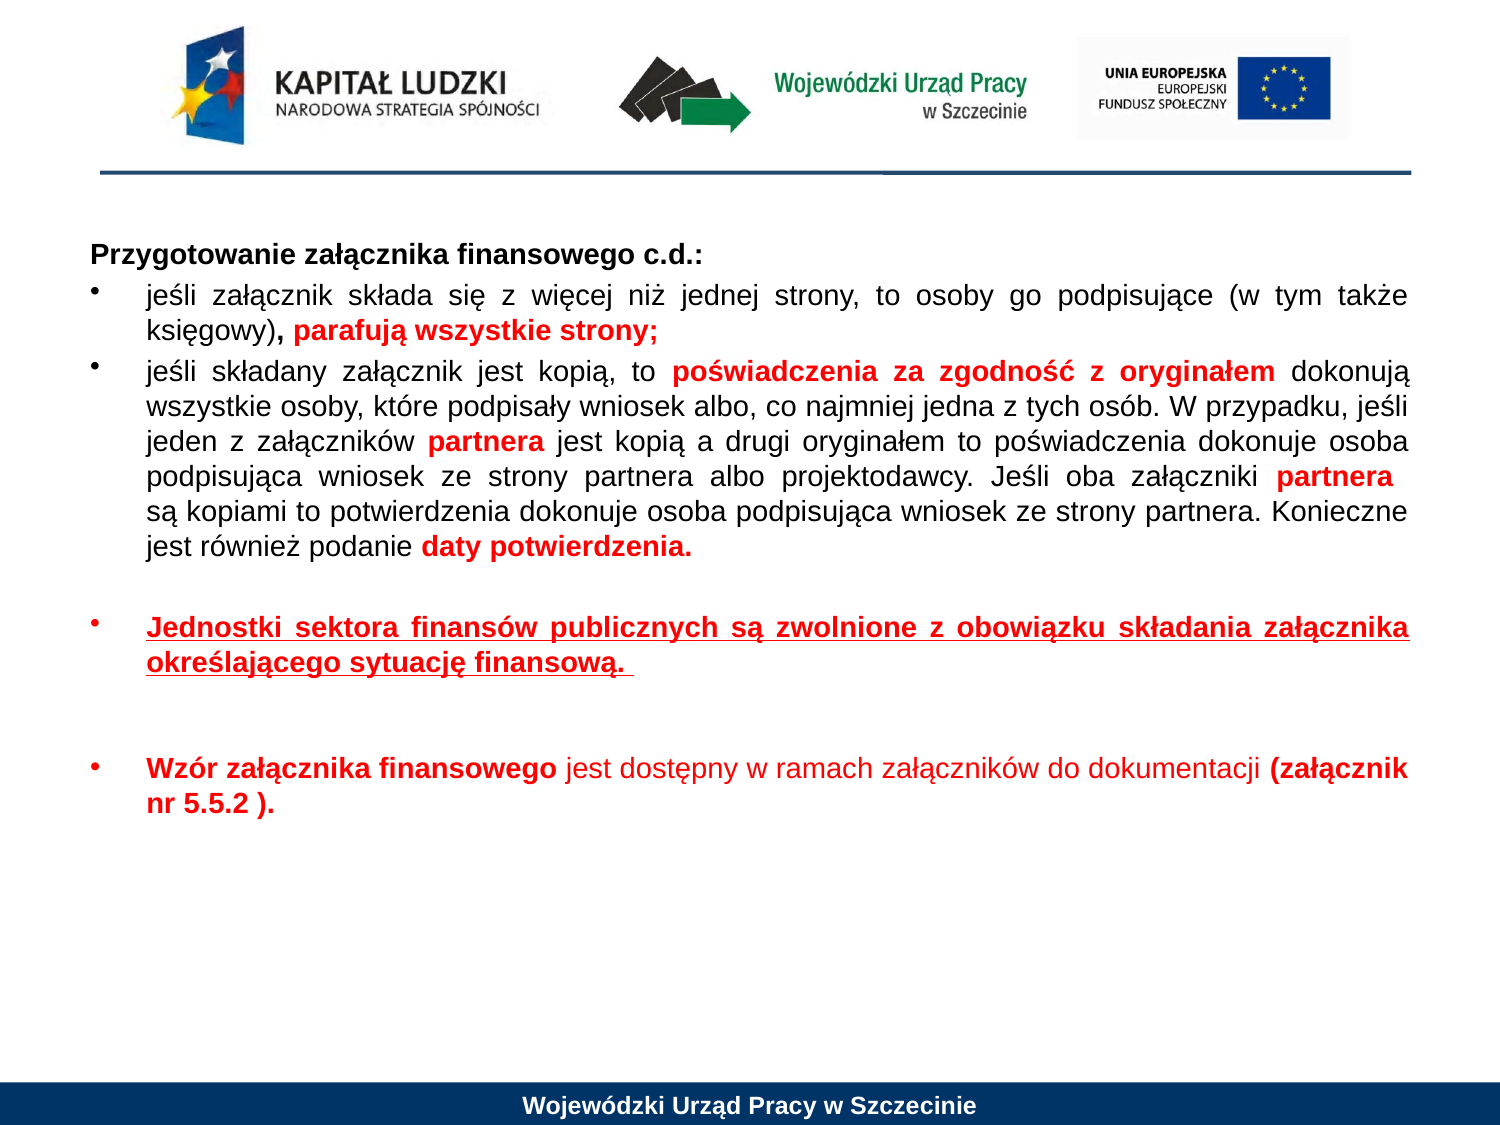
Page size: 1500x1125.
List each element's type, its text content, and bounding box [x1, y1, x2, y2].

list Przygotowanie załącznika finansowego c.d.: jeśli załącznik składa się z więcej niż jednej strony, to osoby go podpisujące (w tym także księgowy), parafują wszystkie strony; jeśli składany załącznik jest kopią, to poświadczenia za zgodność z oryginałem dokonują wszystkie osoby, które podpisały wniosek albo, co najmniej jedna z tych osób. W przypadku, jeśli jeden z załączników partnera jest kopią a drugi oryginałem to poświadczenia dokonuje osoba podpisująca wniosek ze strony partnera albo projektodawcy. Jeśli oba załączniki partnera są kopiami to potwierdzenia dokonuje osoba podpisująca wniosek ze strony partnera. Konieczne jest również podanie daty potwierdzenia. Jednostki sektora finansów publicznych są zwolnione z obowiązku składania załącznika określającego sytuację finansową. Wzór załącznika finansowego jest dostępny w ramach załączników do dokumentacji (załącznik nr 5.5.2 ). [74, 187, 1426, 1006]
picture [159, 24, 1353, 149]
